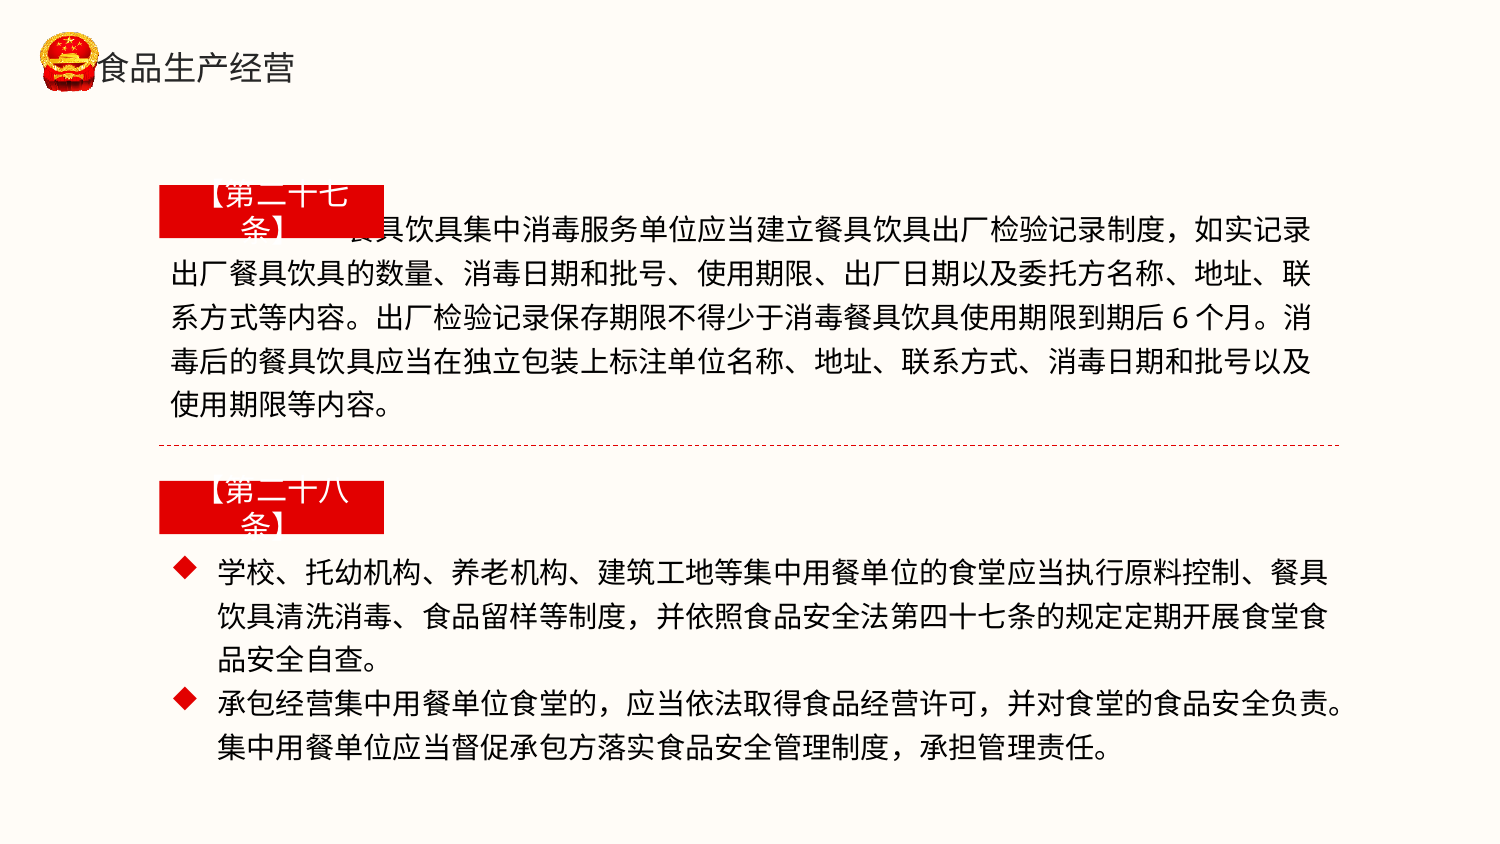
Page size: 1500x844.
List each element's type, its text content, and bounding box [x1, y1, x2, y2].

picture [31, 21, 104, 97]
text_box 学校、托幼机构、养老机构、建筑工地等集中用餐单位的食堂应当执行原料控制、餐具饮具清洗消毒、食品留样等制度，并依照食品安全法第四十七条的规定定期开展食堂食品安全自查。 承包经营集中用餐单位食堂的，应当依法取得食品经营许可，并对食堂的食品安全负责。集中用餐单位应当督促承包方落实食品安全管理制度，承担管理责任。 [159, 539, 1341, 770]
text_box 【第二十七条】 [158, 184, 385, 239]
text_box 【第二十八条】 [158, 480, 385, 535]
text_box 餐具饮具集中消毒服务单位应当建立餐具饮具出厂检验记录制度，如实记录出厂餐具饮具的数量、消毒日期和批号、使用期限、出厂日期以及委托方名称、地址、联系方式等内容。出厂检验记录保存期限不得少于消毒餐具饮具使用期限到期后6个月。消毒后的餐具饮具应当在独立包装上标注单位名称、地址、联系方式、消毒日期和批号以及使用期限等内容。 [159, 197, 1341, 428]
text_box 食品生产经营 [81, 37, 588, 98]
